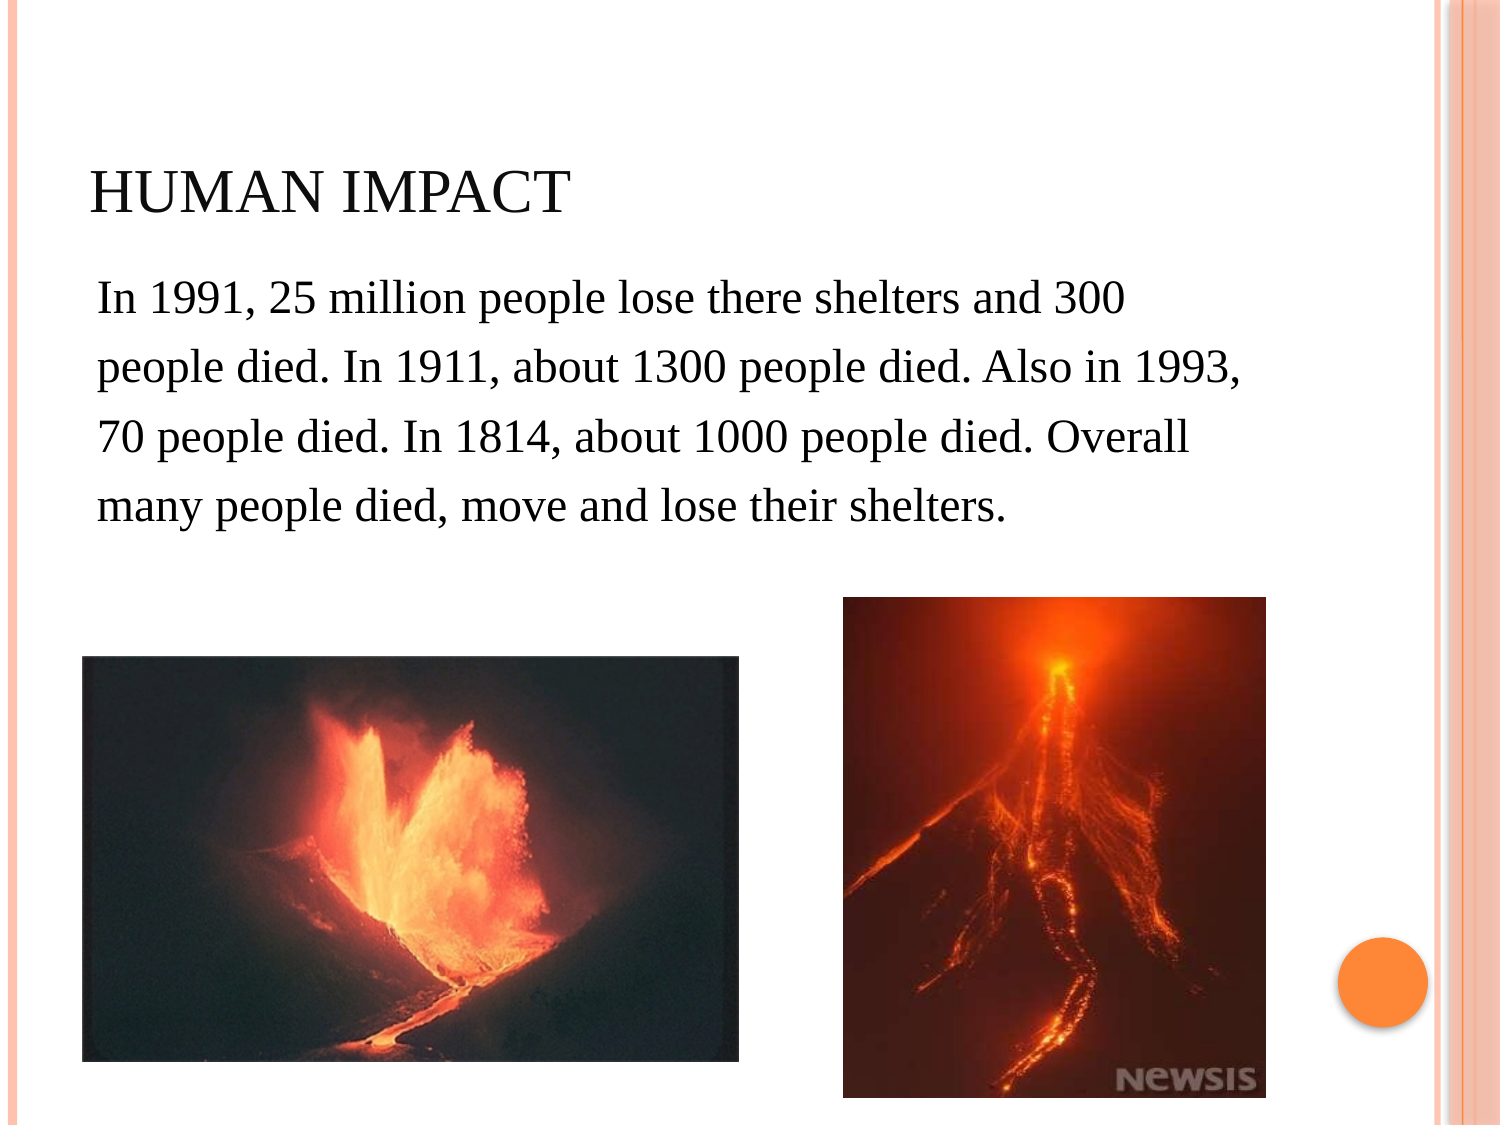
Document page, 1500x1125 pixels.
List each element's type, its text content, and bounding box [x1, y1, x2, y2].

picture [81, 655, 739, 1062]
picture [843, 597, 1267, 1098]
title Human impact [75, 45, 1300, 233]
list In 1991, 25 million people lose there shelters and 300 people died. In 1911, about 1300 people died. Also in 1993, 70 people died. In 1814, about 1000 people died. Overall many people died, move and lose their shelters. [82, 257, 1307, 586]
